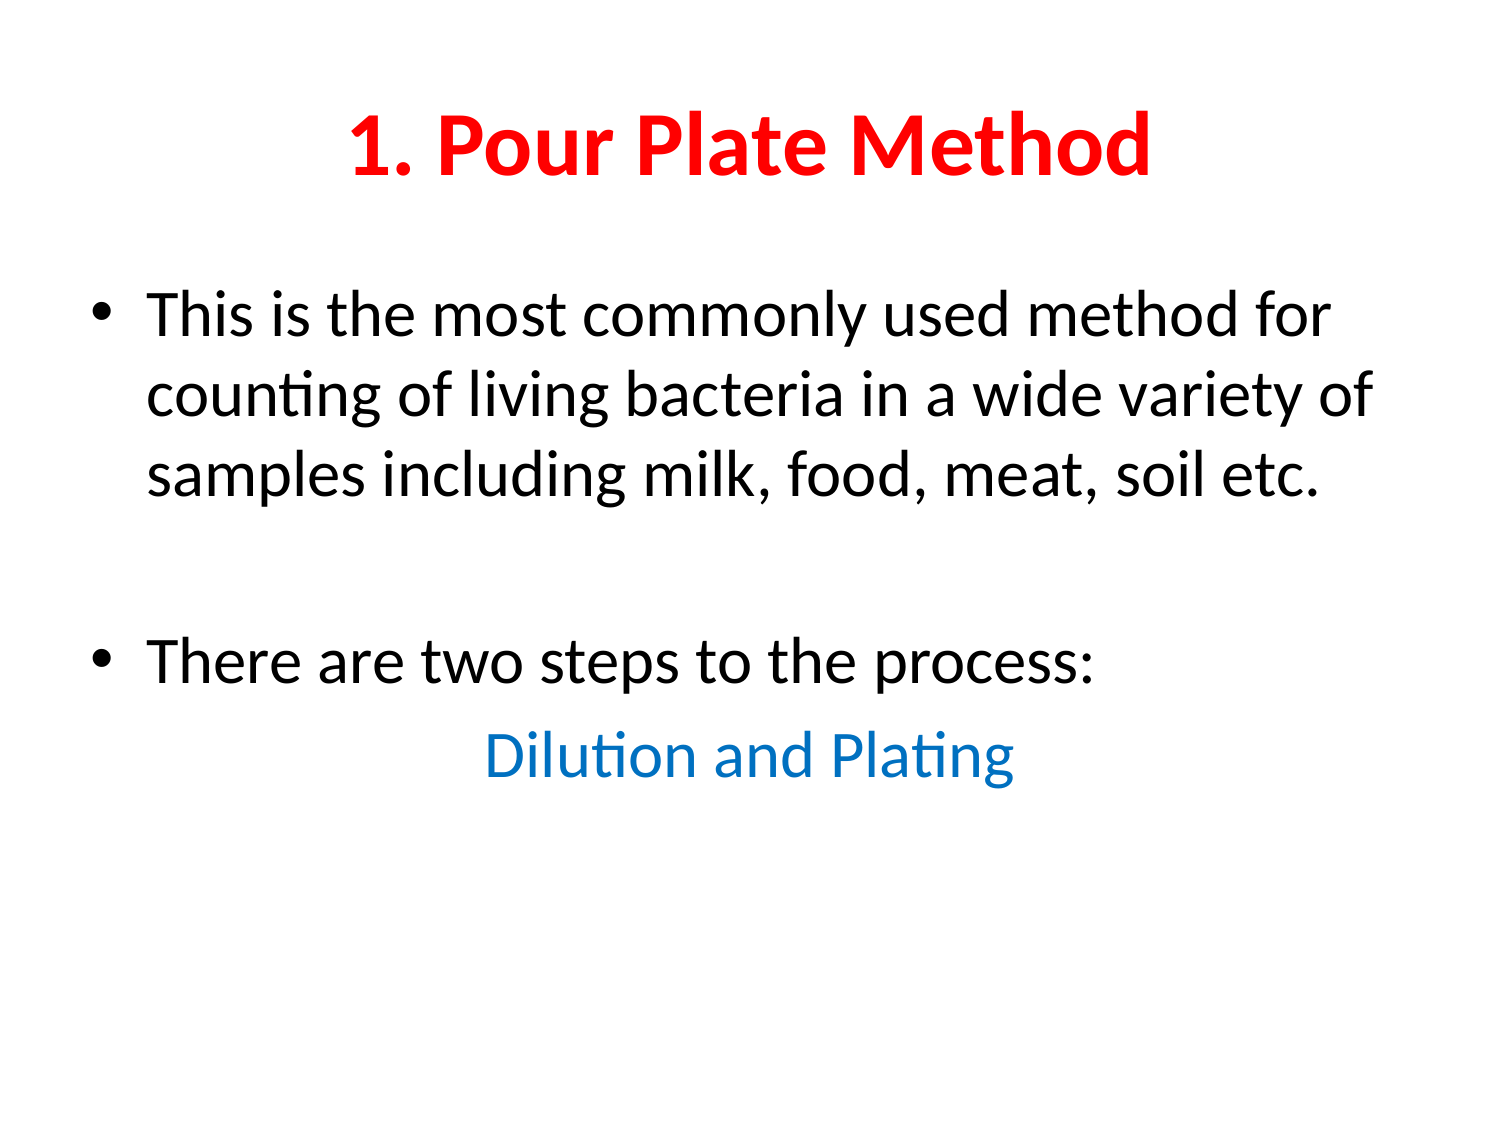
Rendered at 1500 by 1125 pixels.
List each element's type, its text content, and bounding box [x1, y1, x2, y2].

title 1. Pour Plate Method [75, 45, 1425, 233]
list This is the most commonly used method for counting of living bacteria in a wide variety of samples including milk, food, meat, soil etc. There are two steps to the process: Dilution and Plating [75, 262, 1425, 1005]
